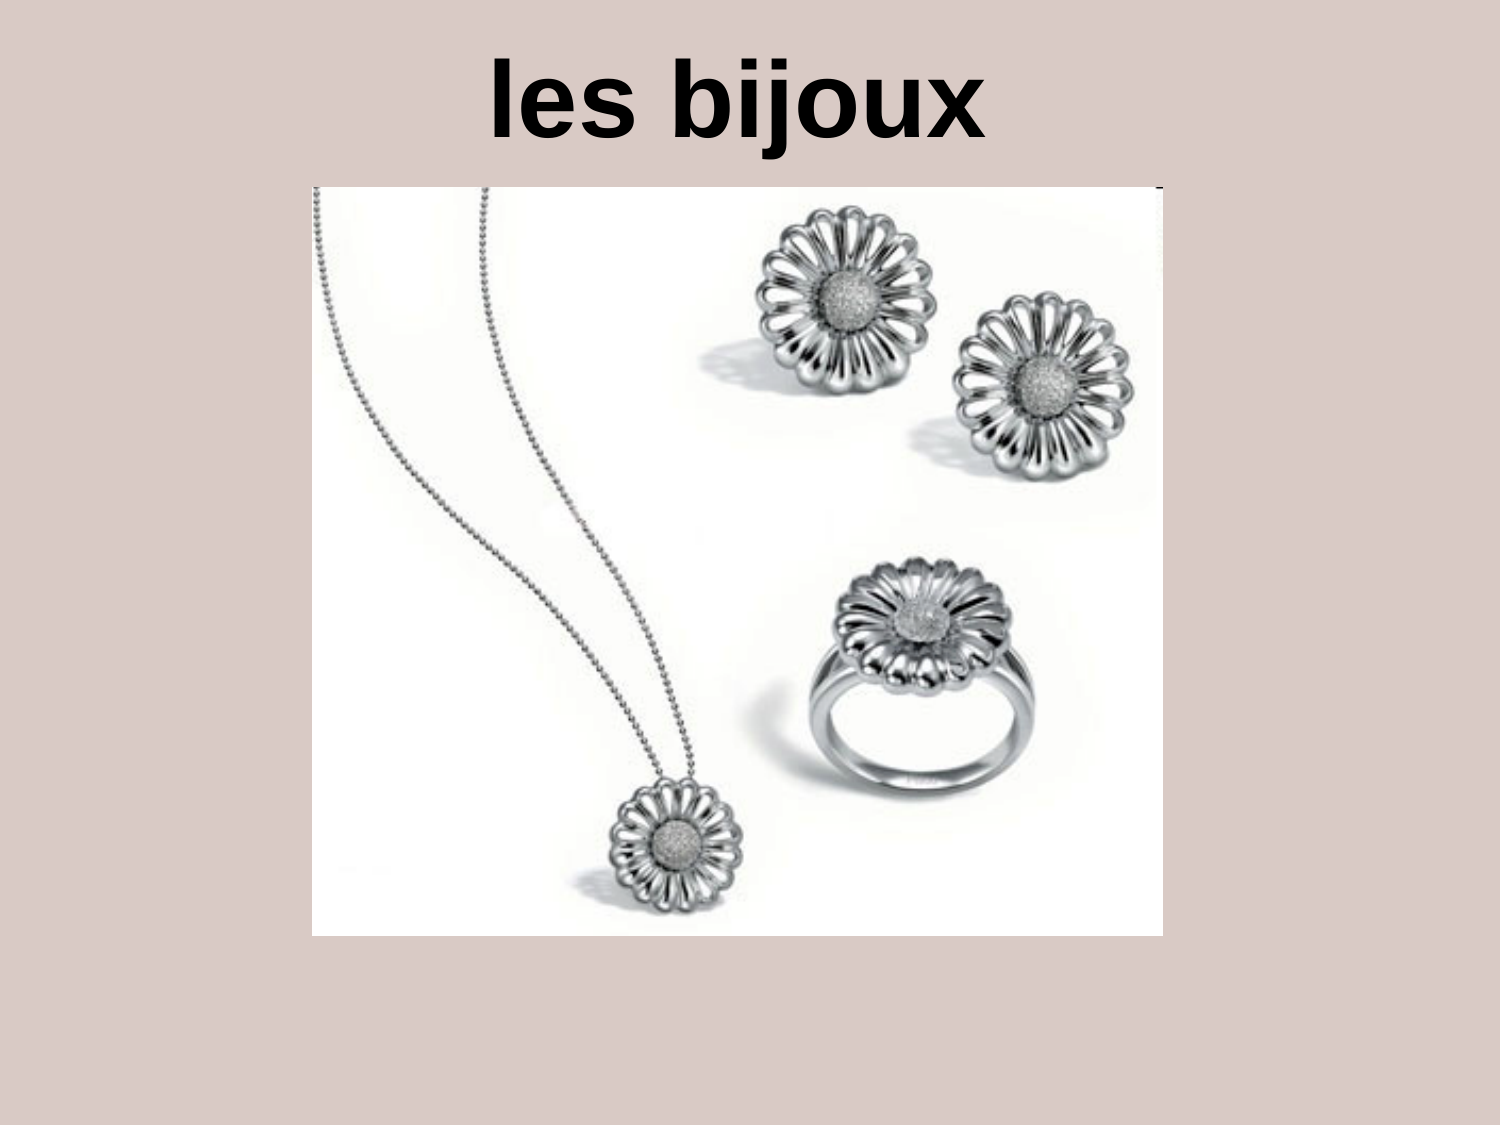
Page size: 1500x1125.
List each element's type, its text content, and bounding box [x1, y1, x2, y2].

title les bijoux [74, 0, 1426, 188]
picture [312, 187, 1163, 936]
